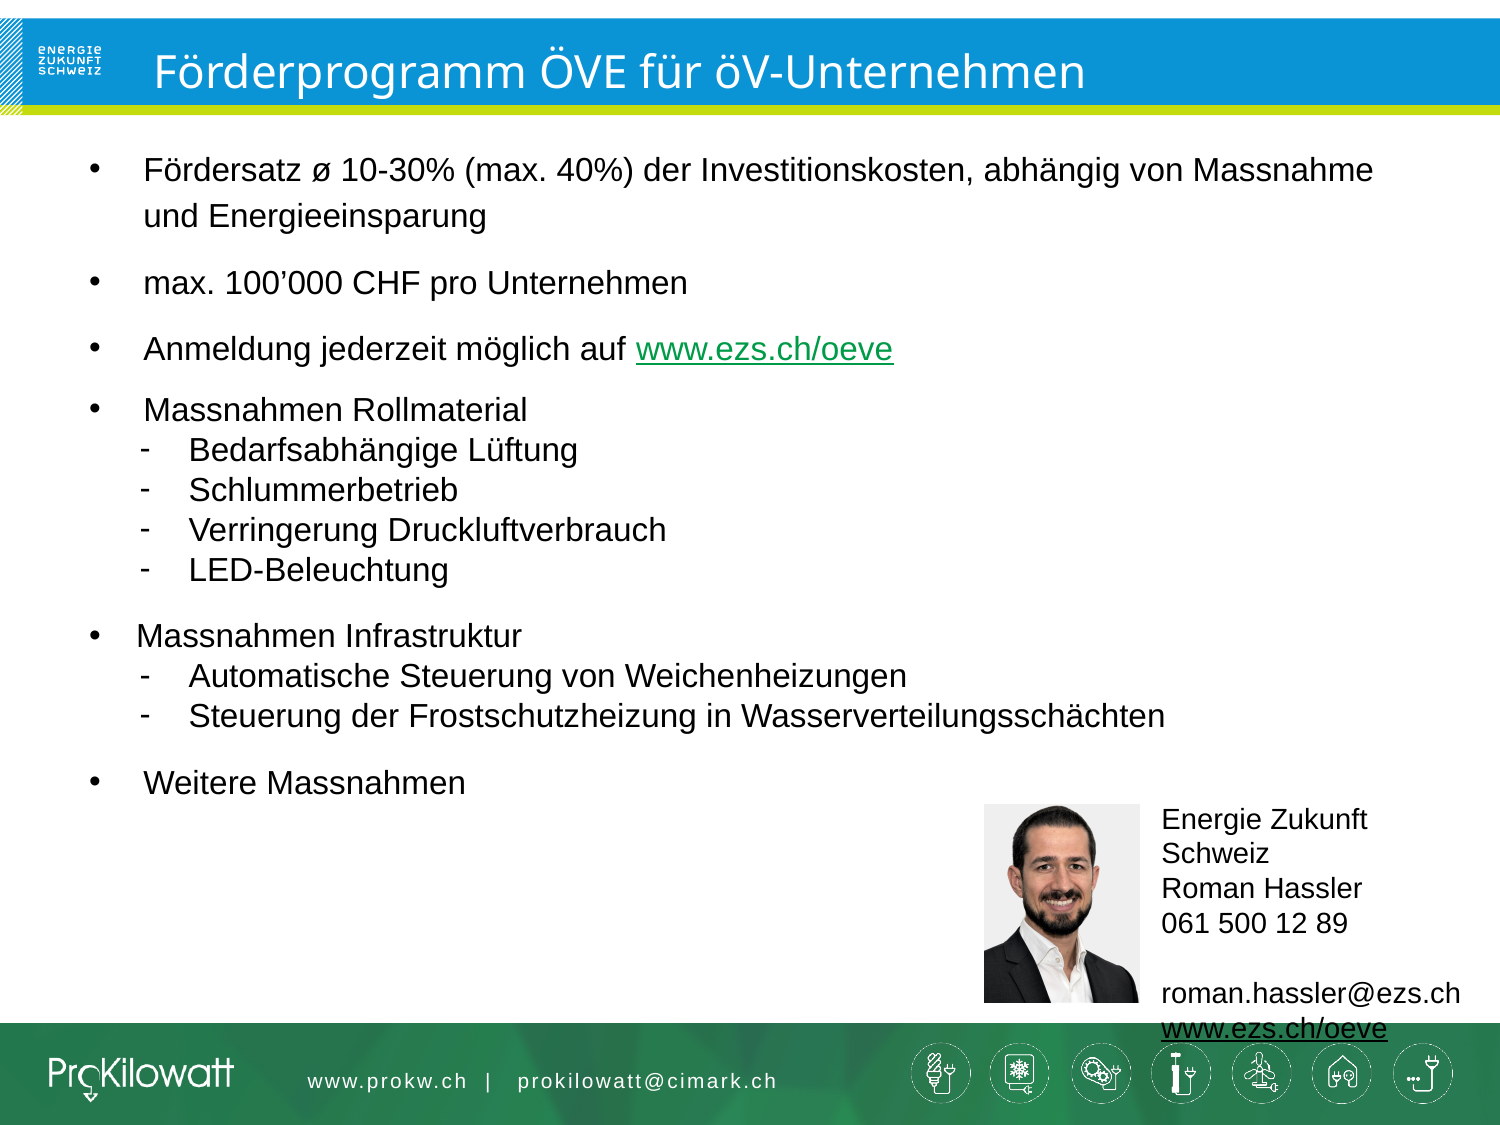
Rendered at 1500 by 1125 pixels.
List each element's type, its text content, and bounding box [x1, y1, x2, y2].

text_box [0, 51, 23, 116]
text_box [77, 46, 85, 54]
text_box [38, 66, 46, 75]
text_box Fördersatz ø 10-30% (max. 40%) der Investitionskosten, abhängig von Massnahme und Energieeinsparung max. 100’000 CHF pro Unternehmen Anmeldung jederzeit möglich auf www.ezs.ch/oeve Massnahmen Rollmaterial Bedarfsabhängige Lüftung Schlummerbetrieb Verringerung Druckluftverbrauch LED-Beleuchtung Massnahmen Infrastruktur Automatische Steuerung von Weichenheizungen Steuerung der Frostschutzheizung in Wasserverteilungsschächten Weitere Massnahmen [56, 136, 1409, 838]
picture [0, 1023, 1500, 1125]
text_box [0, 18, 23, 56]
text_box [67, 66, 76, 75]
text_box [47, 56, 55, 65]
text_box [47, 46, 56, 54]
text_box [87, 46, 92, 54]
text_box [94, 67, 101, 75]
title Förderprogramm ÖVE für öV-Unternehmen [141, 26, 1324, 97]
text_box [87, 56, 93, 65]
text_box [38, 46, 46, 54]
text_box [67, 46, 75, 54]
text_box [15, 105, 1500, 116]
text_box [38, 56, 46, 65]
picture [984, 803, 1140, 1003]
text_box Energie Zukunft Schweiz Roman Hassler 061 500 12 89 roman.hassler@ezs.ch www.ezs.ch/oeve [1125, 792, 1500, 1052]
text_box [94, 46, 101, 54]
text_box [57, 56, 66, 65]
text_box [0, 18, 1500, 105]
text_box [77, 56, 85, 65]
text_box [58, 46, 65, 54]
text_box [57, 66, 65, 75]
text_box [67, 56, 75, 65]
text_box [78, 66, 86, 75]
